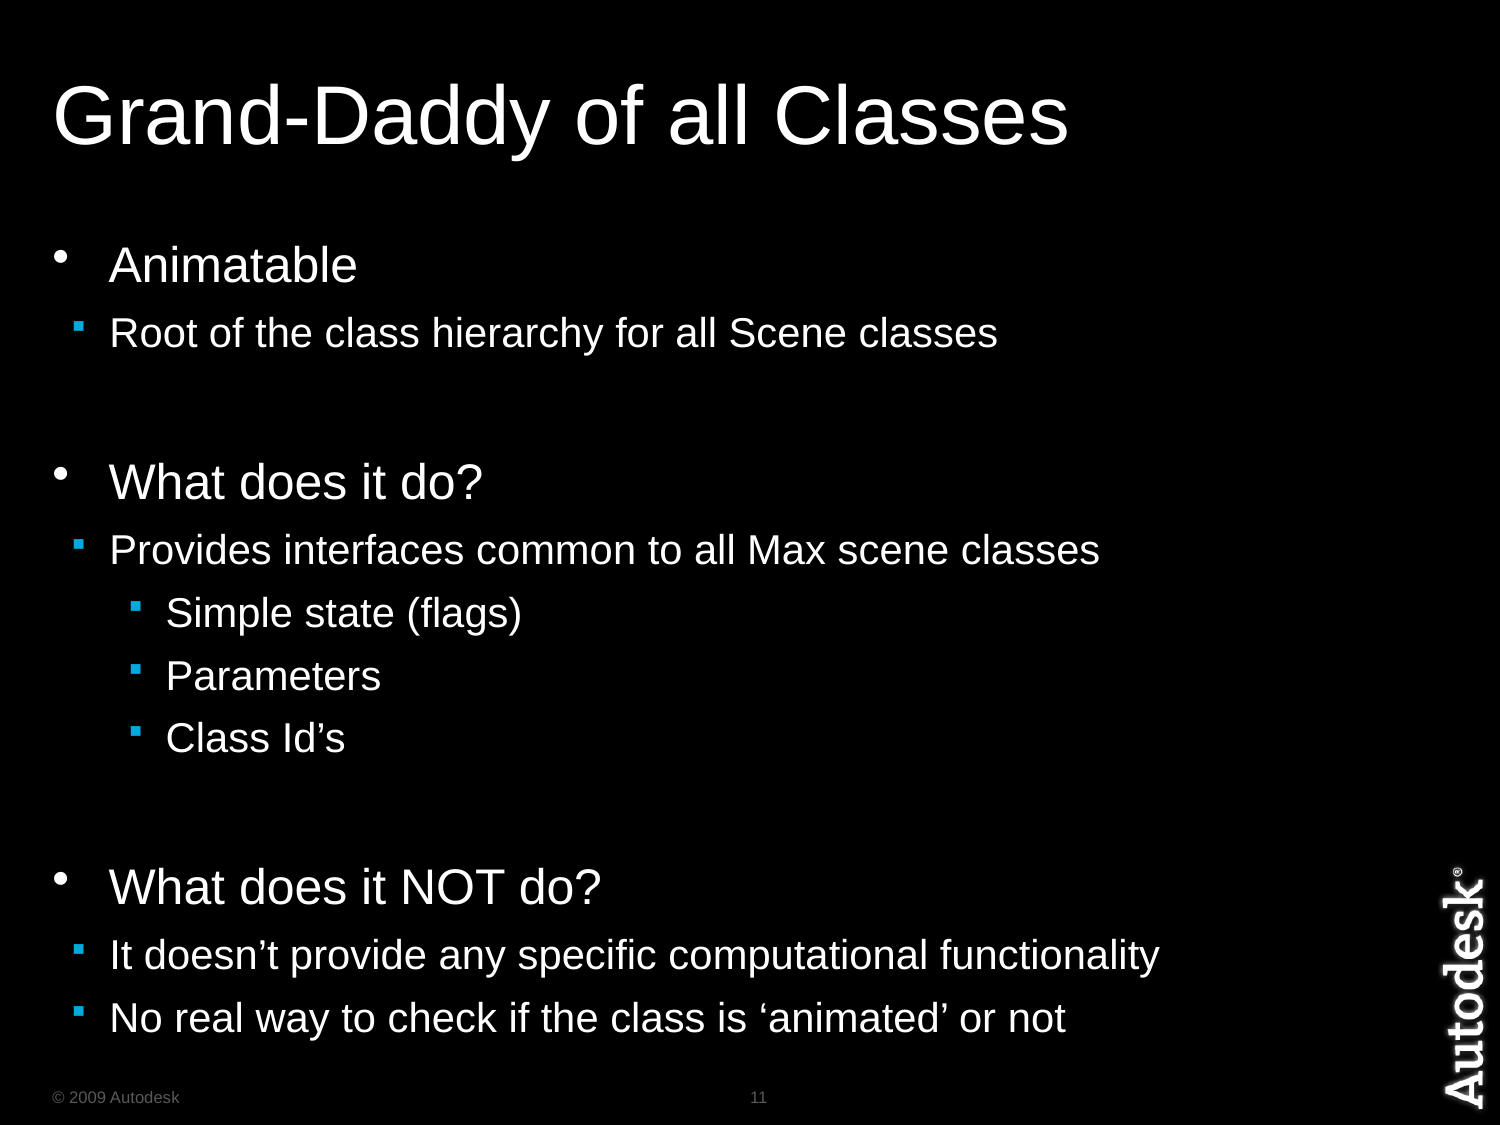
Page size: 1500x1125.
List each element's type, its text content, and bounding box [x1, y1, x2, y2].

picture [1402, 0, 1500, 1125]
title Grand-Daddy of all Classes [52, 22, 1401, 211]
list Animatable Root of the class hierarchy for all Scene classes What does it do? Provides interfaces common to all Max scene classes Simple state (flags) Parameters Class Id’s What does it NOT do? It doesn’t provide any specific computational functionality No real way to check if the class is ‘animated’ or not [52, 231, 1401, 1073]
